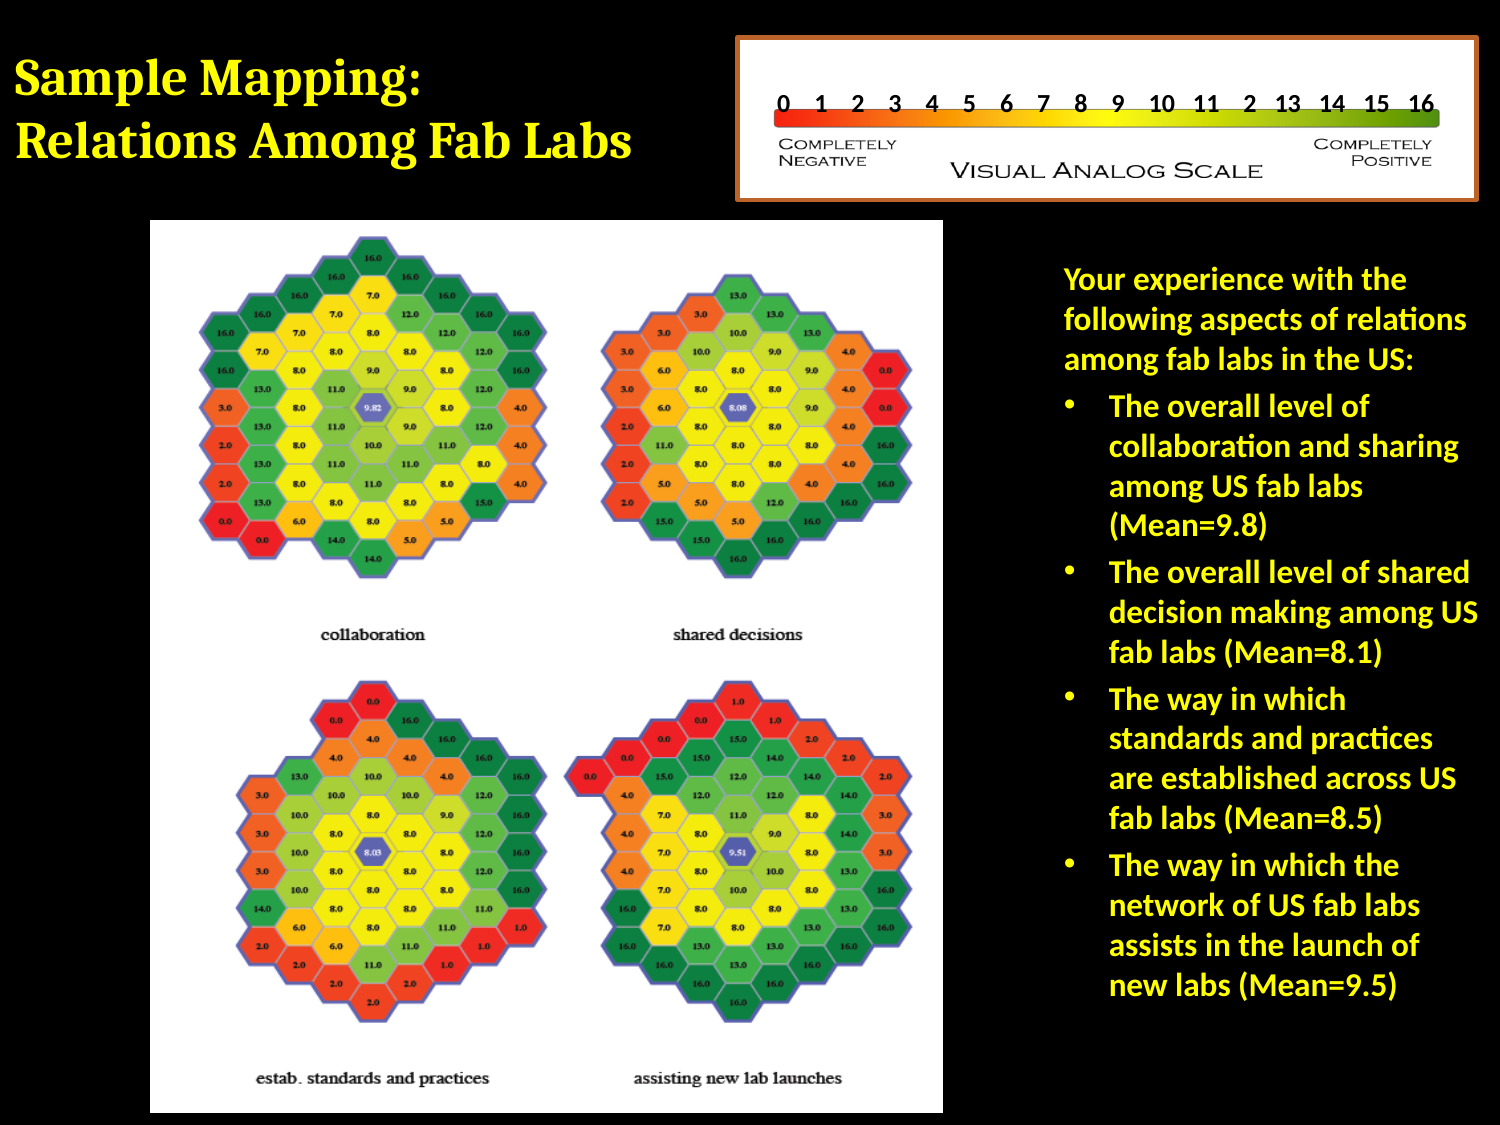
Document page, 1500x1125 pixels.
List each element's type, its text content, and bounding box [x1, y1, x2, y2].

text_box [737, 78, 1500, 178]
text_box [735, 183, 1479, 202]
title Sample Mapping: Relations Among Fab Labs [0, 12, 650, 200]
text_box Your experience with the following aspects of relations among fab labs in the US: The overall level of collaboration and sharing among US fab labs (Mean=9.8) The overall level of shared decision making among US fab labs (Mean=8.1) The way in which standards and practices are established across US fab labs (Mean=8.5) The way in which the network of US fab labs assists in the launch of new labs (Mean=9.5) [1037, 249, 1500, 1075]
text_box [735, 35, 1479, 79]
picture [149, 220, 944, 1113]
